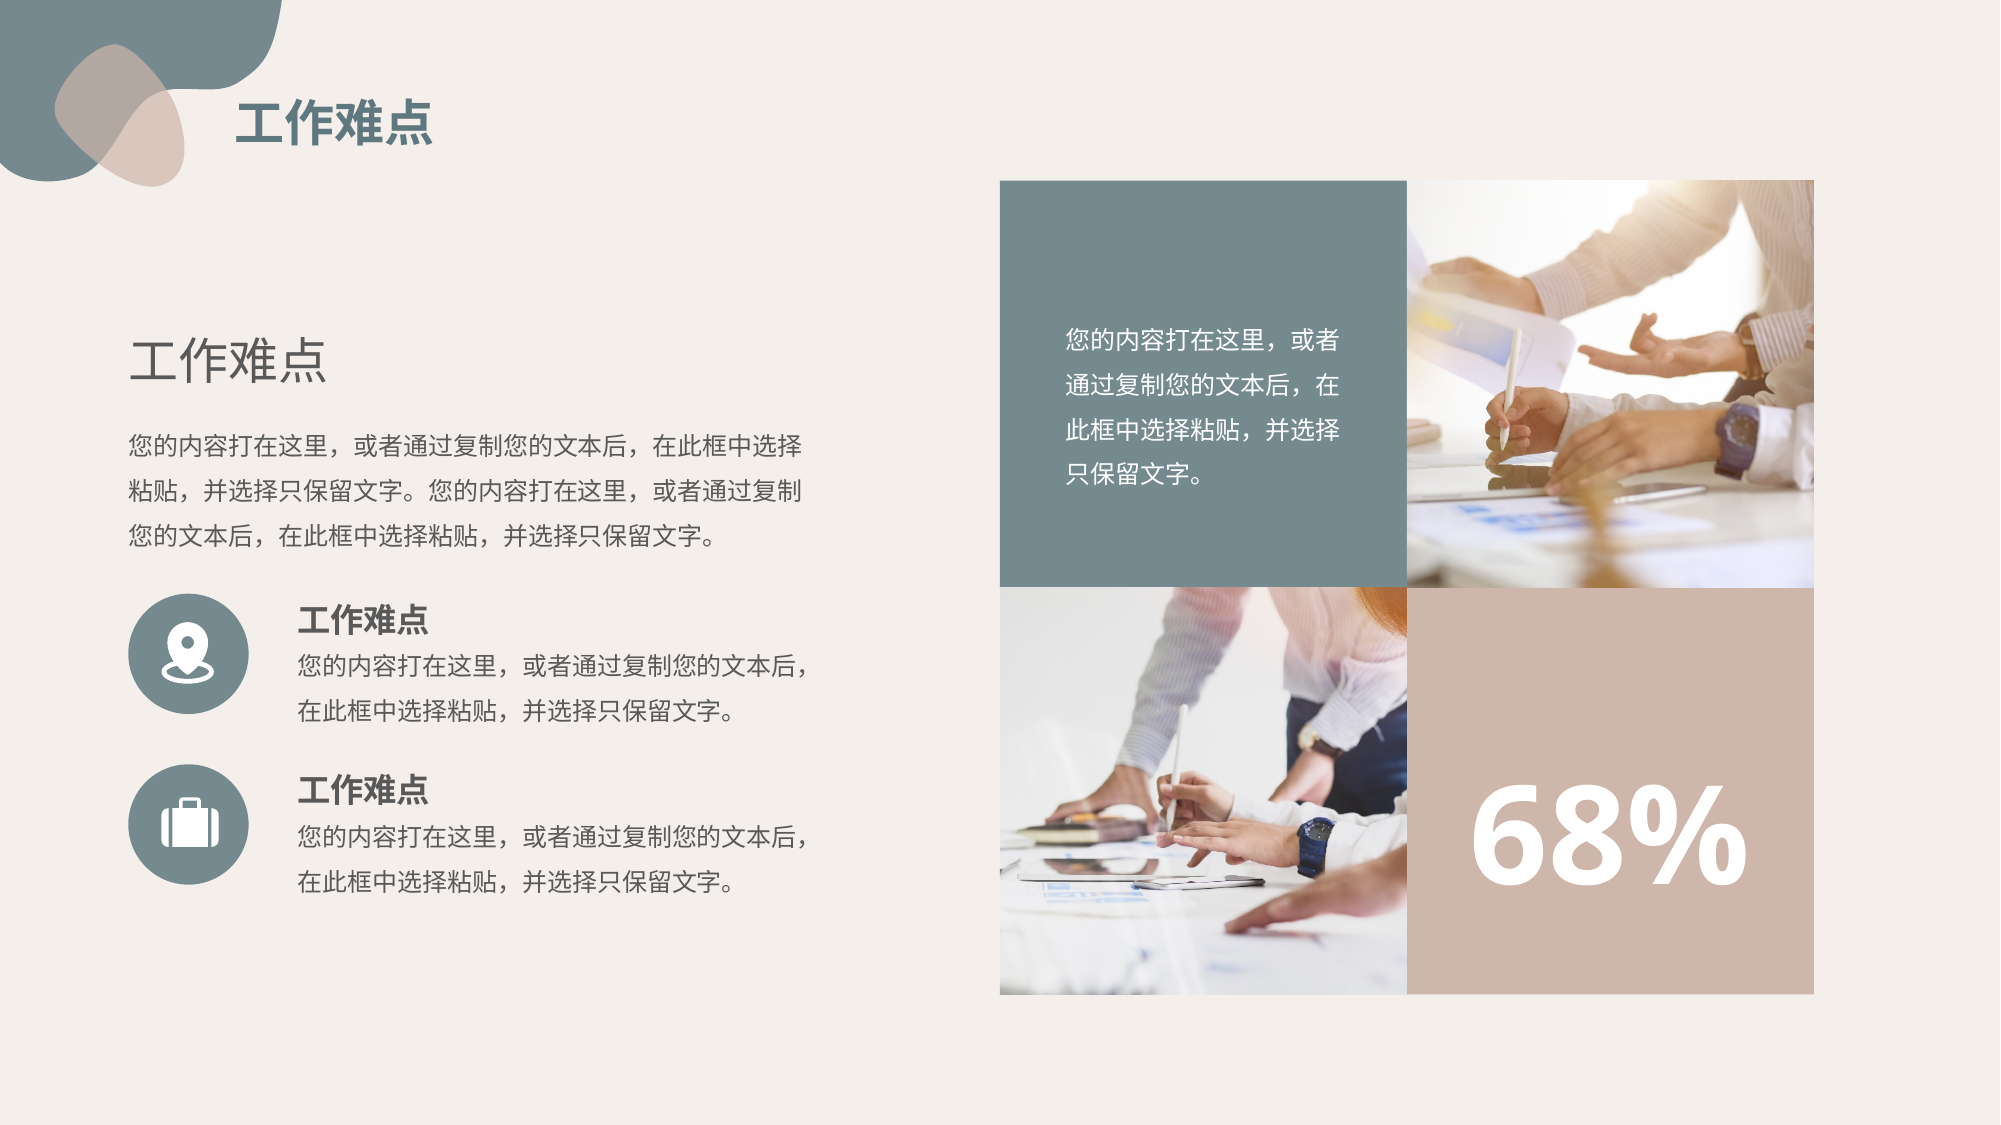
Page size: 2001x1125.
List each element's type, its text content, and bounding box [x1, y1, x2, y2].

text_box [161, 622, 214, 684]
text_box 工作难点 [297, 599, 436, 635]
text_box [999, 179, 1406, 586]
text_box 您的内容打在这里，或者通过复制您的文本后，在此框中选择粘贴，并选择只保留文字。 [297, 635, 844, 726]
text_box [999, 586, 1408, 995]
text_box [127, 763, 250, 886]
text_box [1408, 588, 1815, 995]
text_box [161, 797, 219, 847]
text_box 工作难点 [128, 329, 350, 390]
text_box 您的内容打在这里，或者通过复制您的文本后，在此框中选择粘贴，并选择只保留文字。您的内容打在这里，或者通过复制您的文本后，在此框中选择粘贴，并选择只保留文字。 [128, 415, 818, 551]
text_box [1406, 179, 1815, 588]
text_box 工作难点 [219, 83, 450, 159]
text_box 您的内容打在这里，或者通过复制您的文本后，在此框中选择粘贴，并选择只保留文字。 [1065, 309, 1349, 489]
text_box [127, 592, 250, 716]
text_box 您的内容打在这里，或者通过复制您的文本后，在此框中选择粘贴，并选择只保留文字。 [297, 806, 844, 897]
text_box 工作难点 [297, 769, 436, 806]
text_box [0, 0, 283, 183]
text_box 68% [1427, 664, 1794, 913]
text_box [53, 43, 186, 188]
